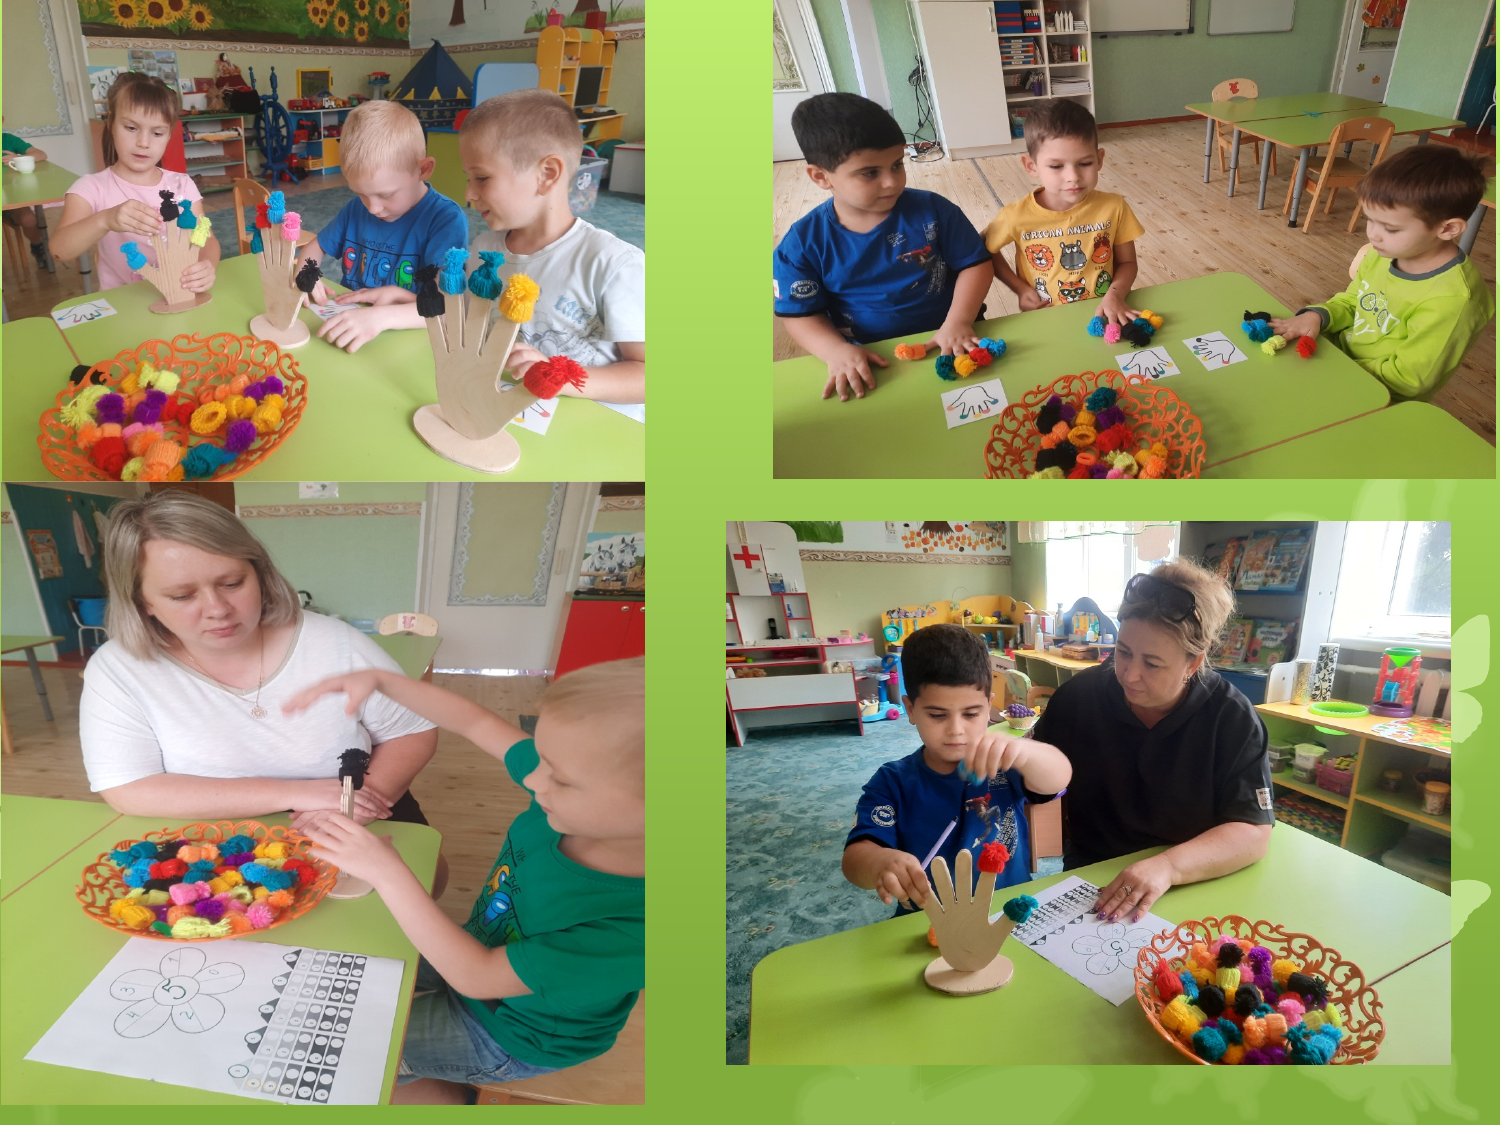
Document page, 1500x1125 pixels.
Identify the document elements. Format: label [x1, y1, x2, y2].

picture [773, 0, 1497, 479]
picture [1, 0, 645, 1116]
picture [725, 520, 1452, 1065]
